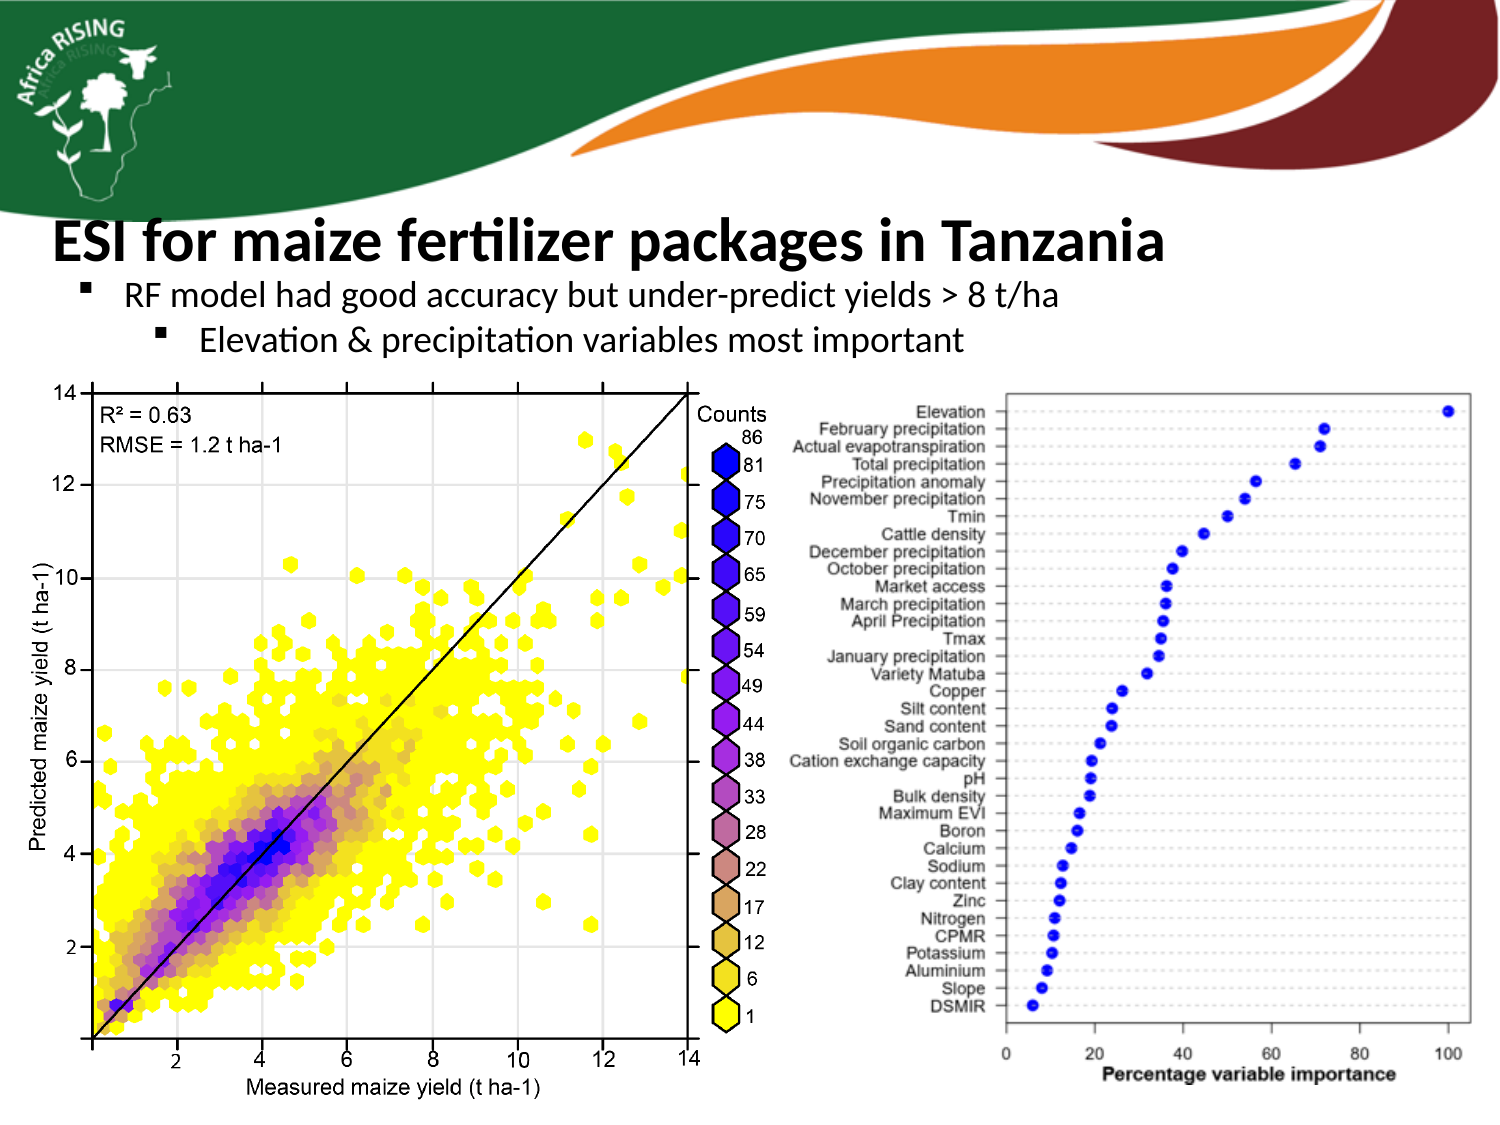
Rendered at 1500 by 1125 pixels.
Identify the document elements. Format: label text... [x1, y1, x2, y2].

picture [24, 374, 768, 1101]
text_box RF model had good accuracy but under-predict yields > 8 t/ha Elevation & precipitation variables most important [62, 262, 1438, 368]
title ESI for maize fertilizer packages in Tanzania [37, 179, 1438, 293]
picture [0, 0, 1499, 222]
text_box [788, 387, 1476, 1085]
